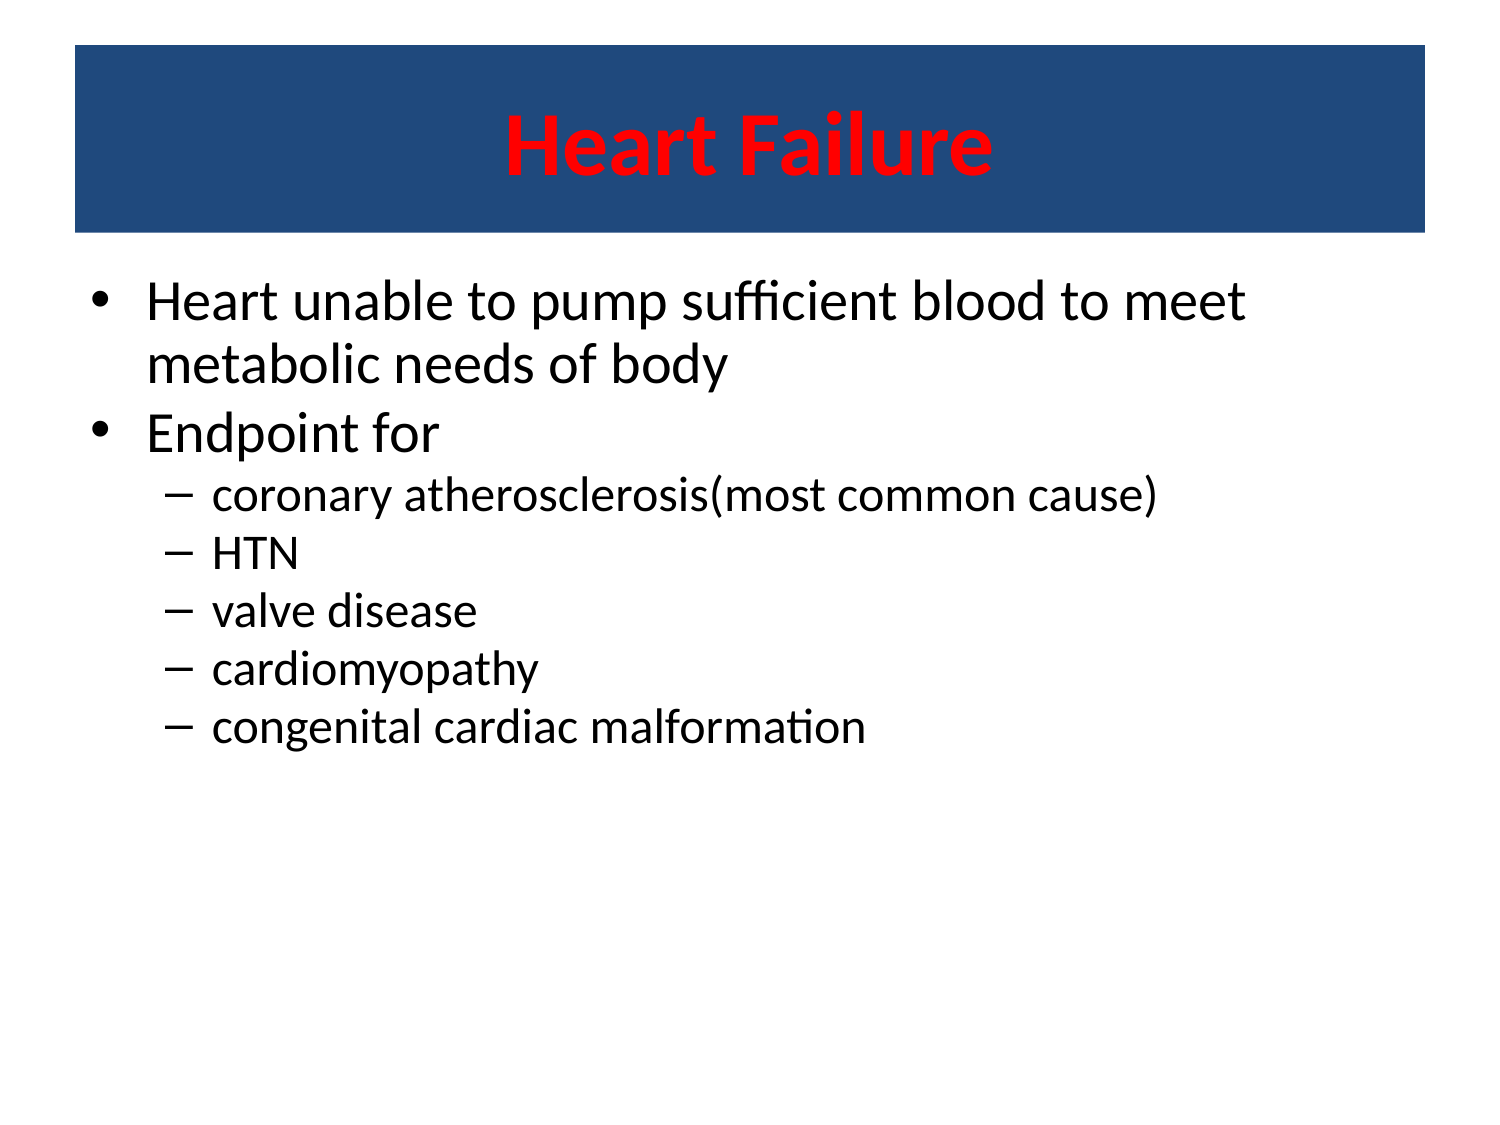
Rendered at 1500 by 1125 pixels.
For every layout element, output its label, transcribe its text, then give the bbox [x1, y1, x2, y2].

title Heart Failure [75, 45, 1425, 233]
list Heart unable to pump sufficient blood to meet metabolic needs of body Endpoint for coronary atherosclerosis(most common cause) HTN valve disease cardiomyopathy congenital cardiac malformation [75, 262, 1425, 1005]
